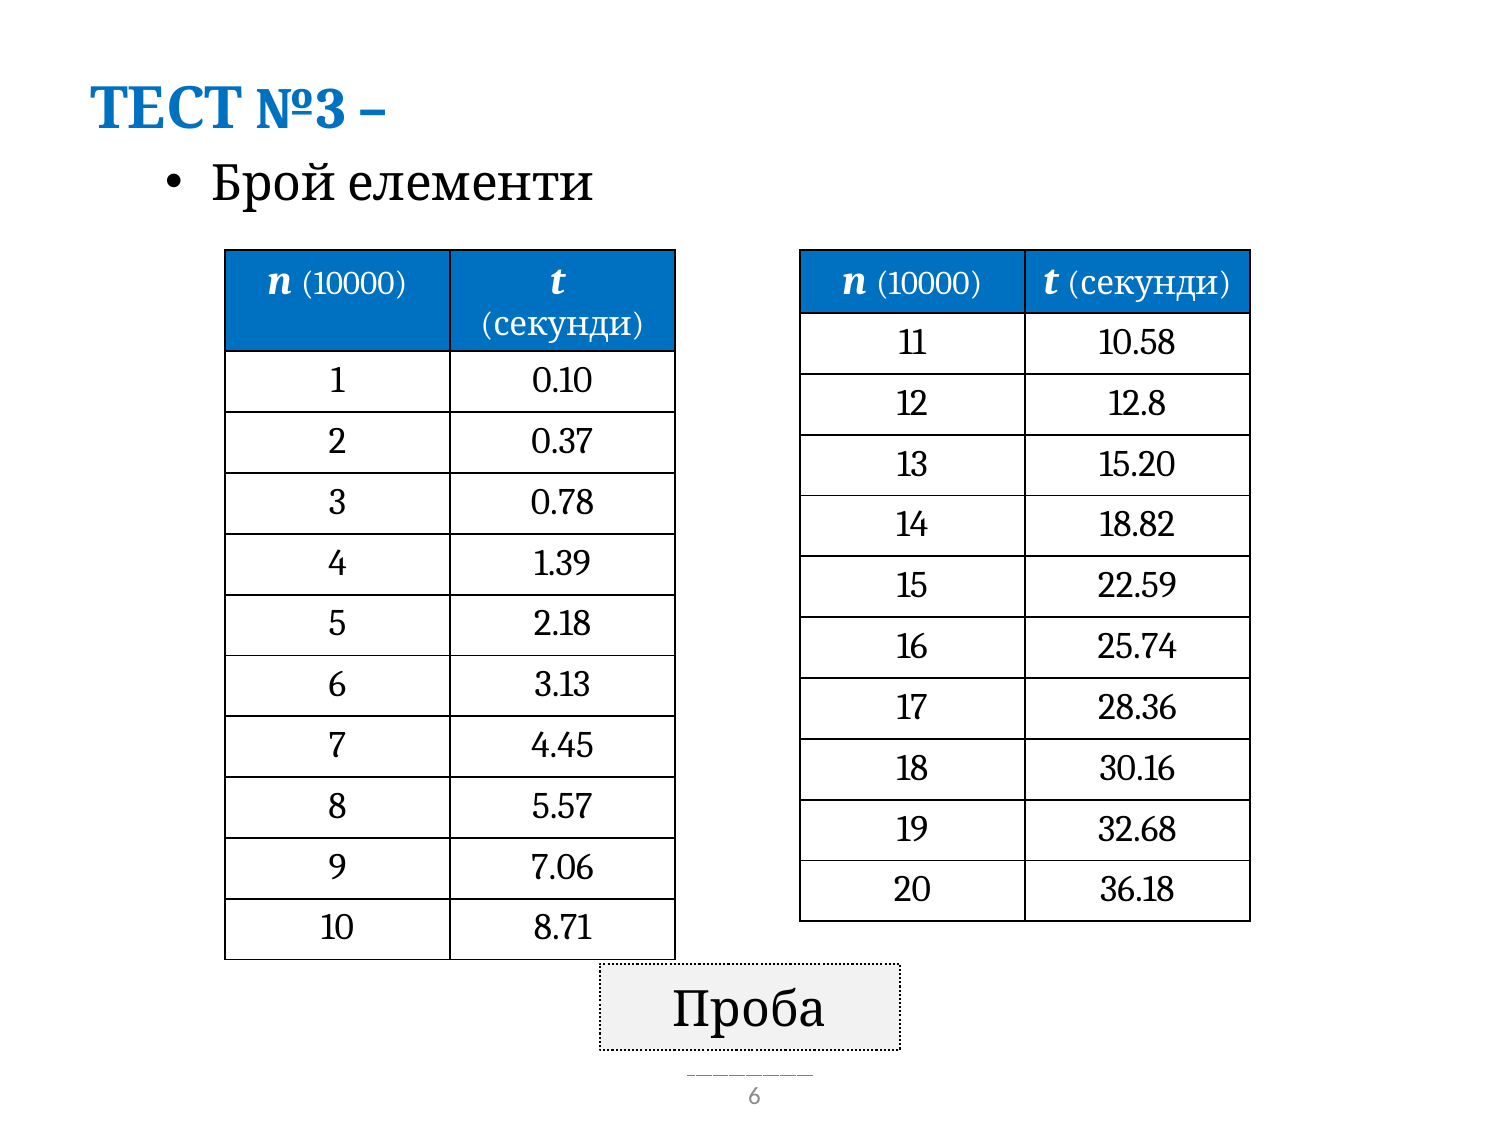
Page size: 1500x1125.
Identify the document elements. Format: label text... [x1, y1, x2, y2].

slide_number 6 [579, 1065, 930, 1125]
text_box Проба [598, 962, 902, 1052]
